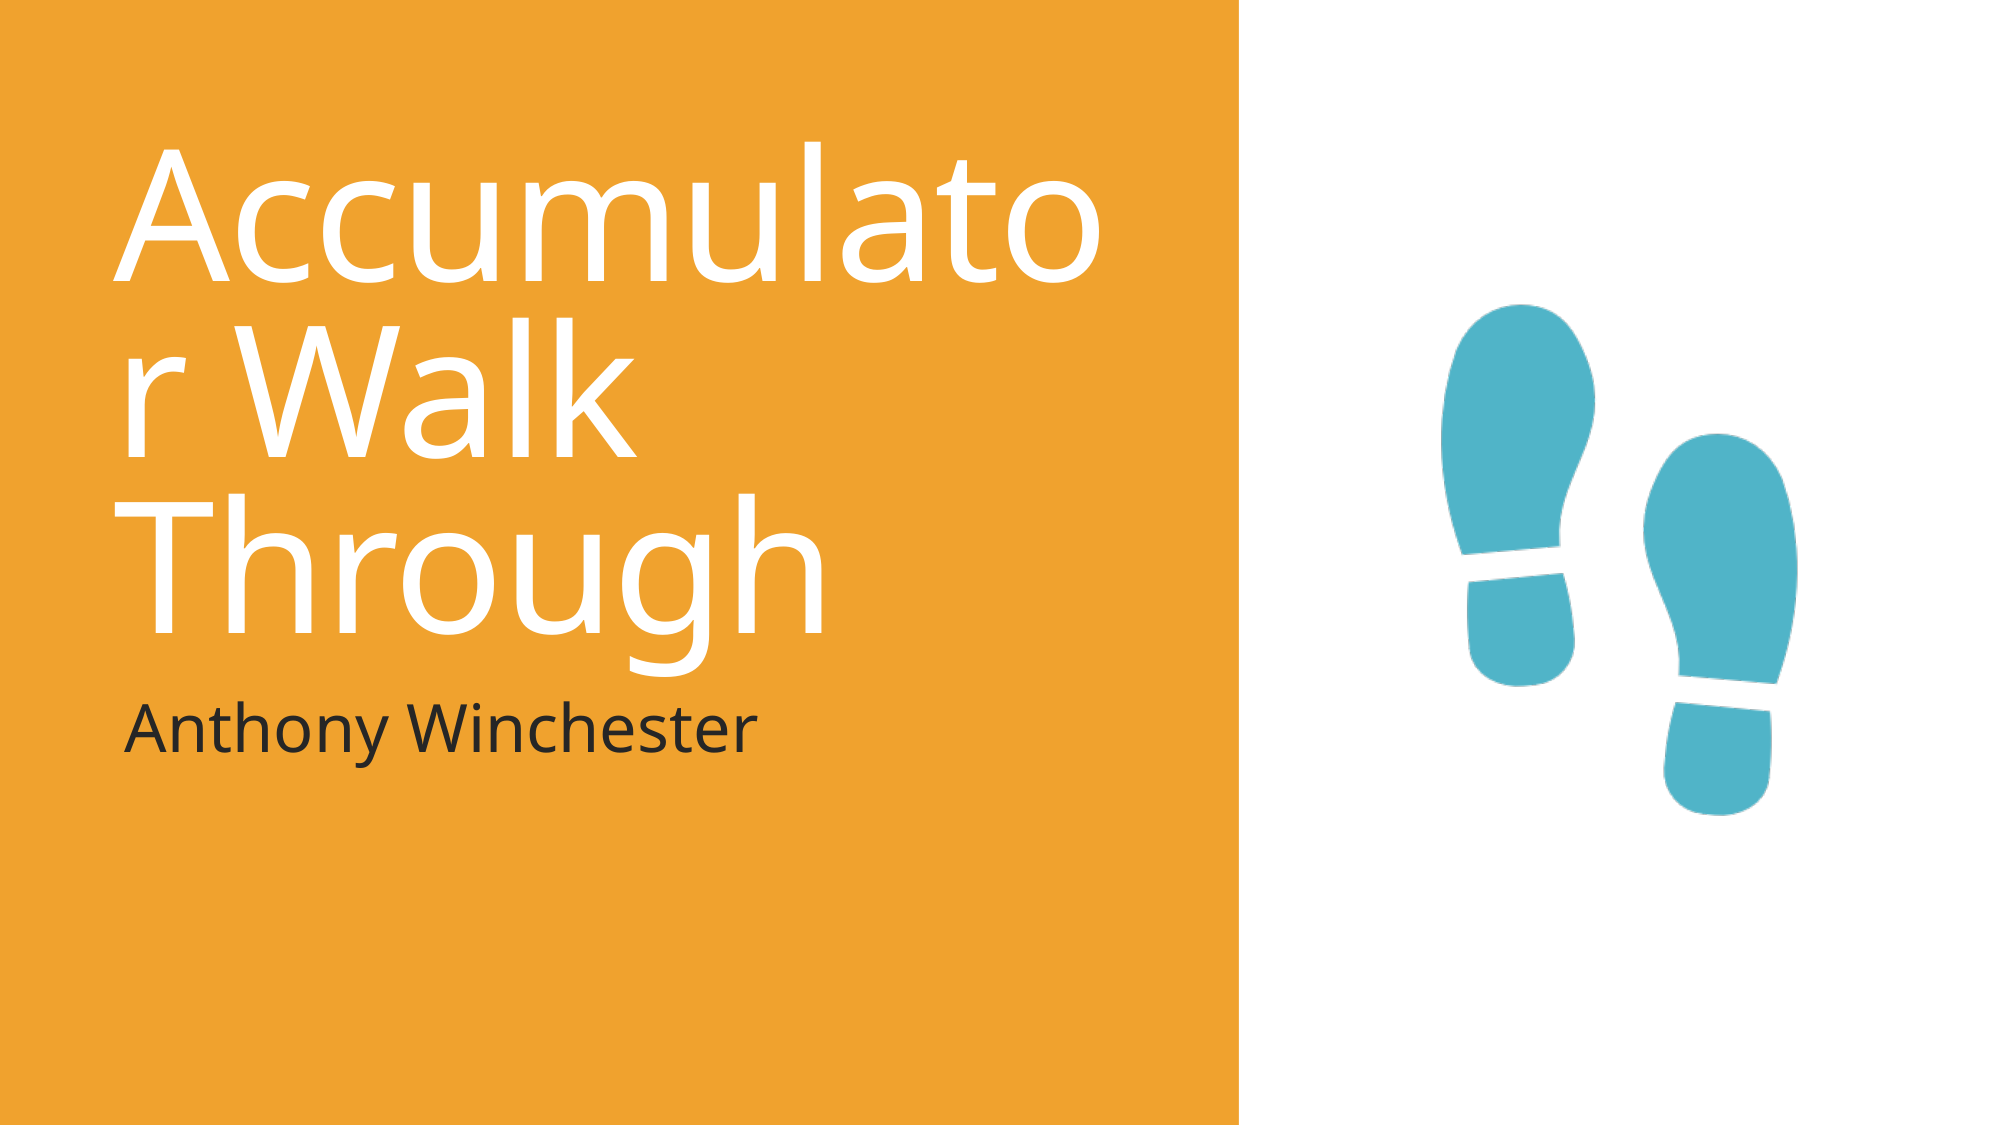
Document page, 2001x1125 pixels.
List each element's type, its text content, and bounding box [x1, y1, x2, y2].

subtitle Anthony Winchester [109, 690, 1184, 961]
text_box [1238, 0, 2000, 1125]
picture [1344, 285, 1895, 836]
title Accumulator Walk Through [98, 126, 1184, 677]
